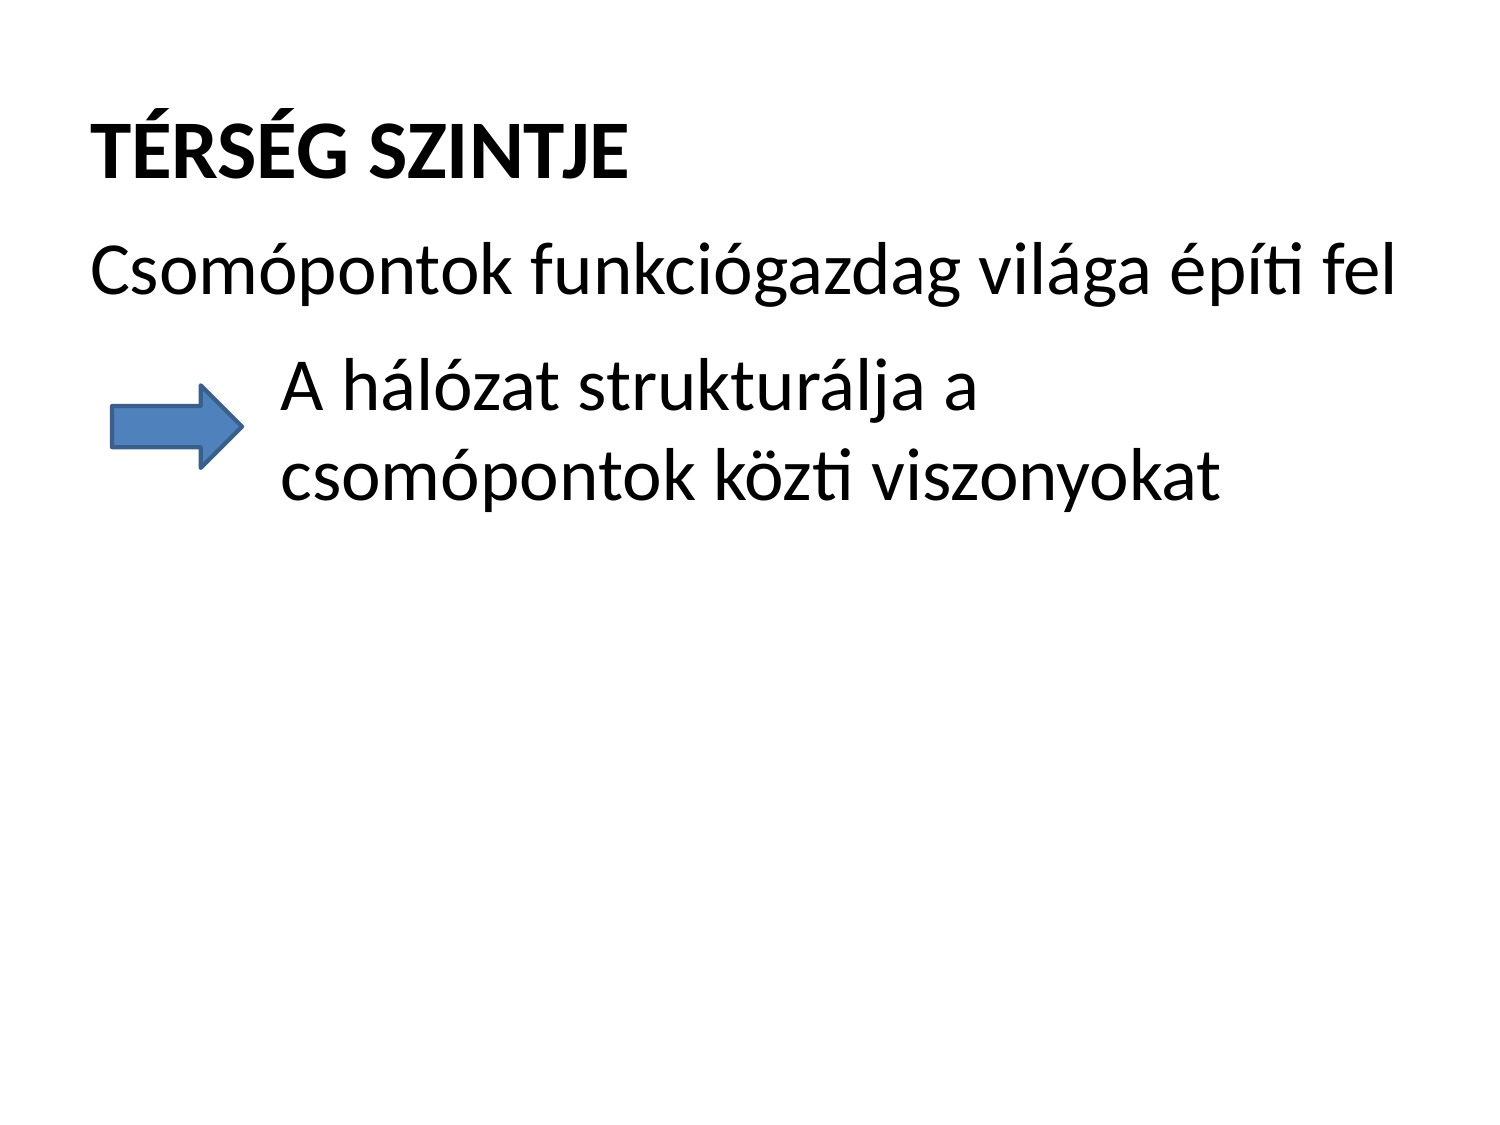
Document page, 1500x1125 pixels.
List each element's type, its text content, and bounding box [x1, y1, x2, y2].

list TÉRSÉG SZINTJE Csomópontok funkciógazdag világa építi fel A hálózat strukturálja a csomópontok közti viszonyokat [75, 87, 1425, 1005]
text_box [109, 383, 245, 470]
